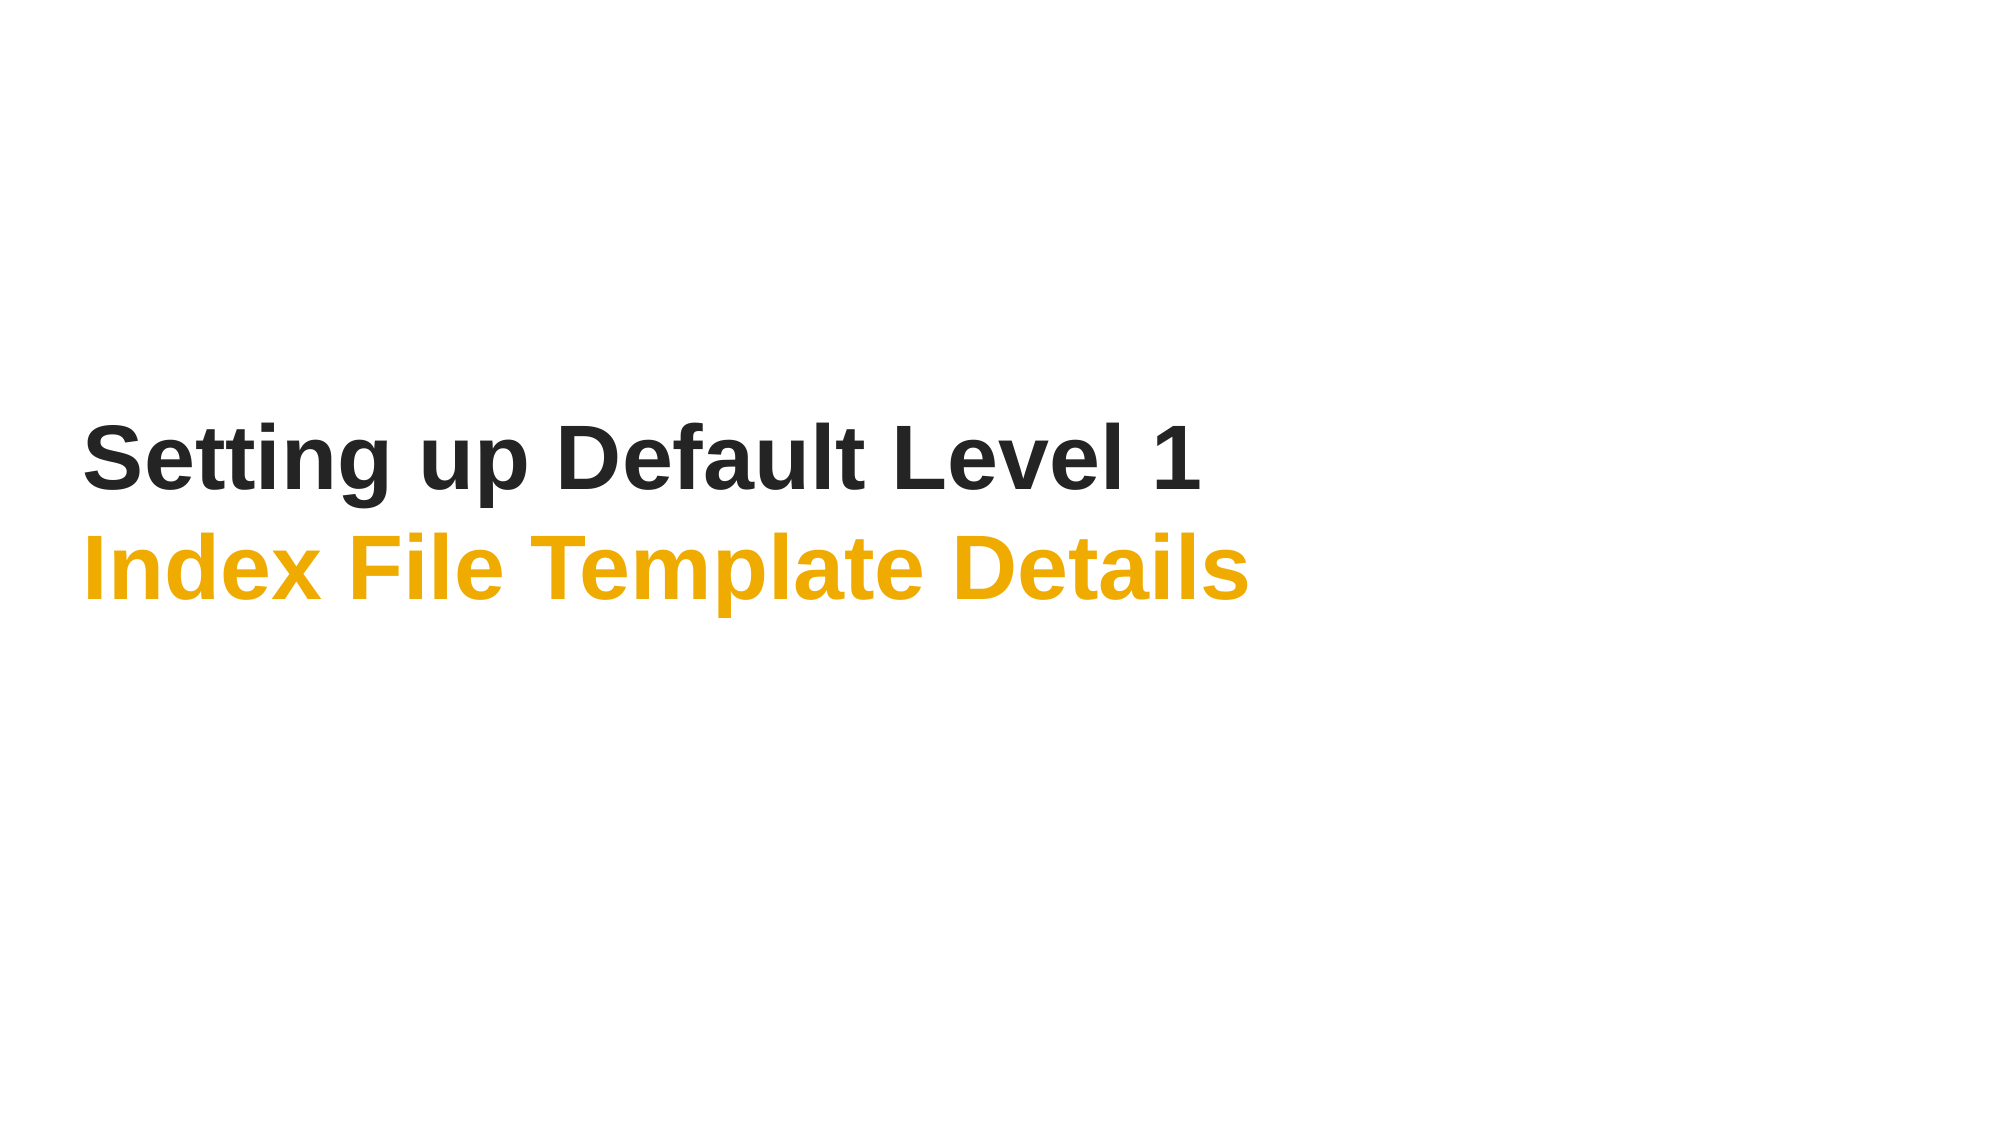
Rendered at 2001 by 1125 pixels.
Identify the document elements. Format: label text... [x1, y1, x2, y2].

title Setting up Default Level 1 Index File Template Details [82, 454, 1918, 671]
